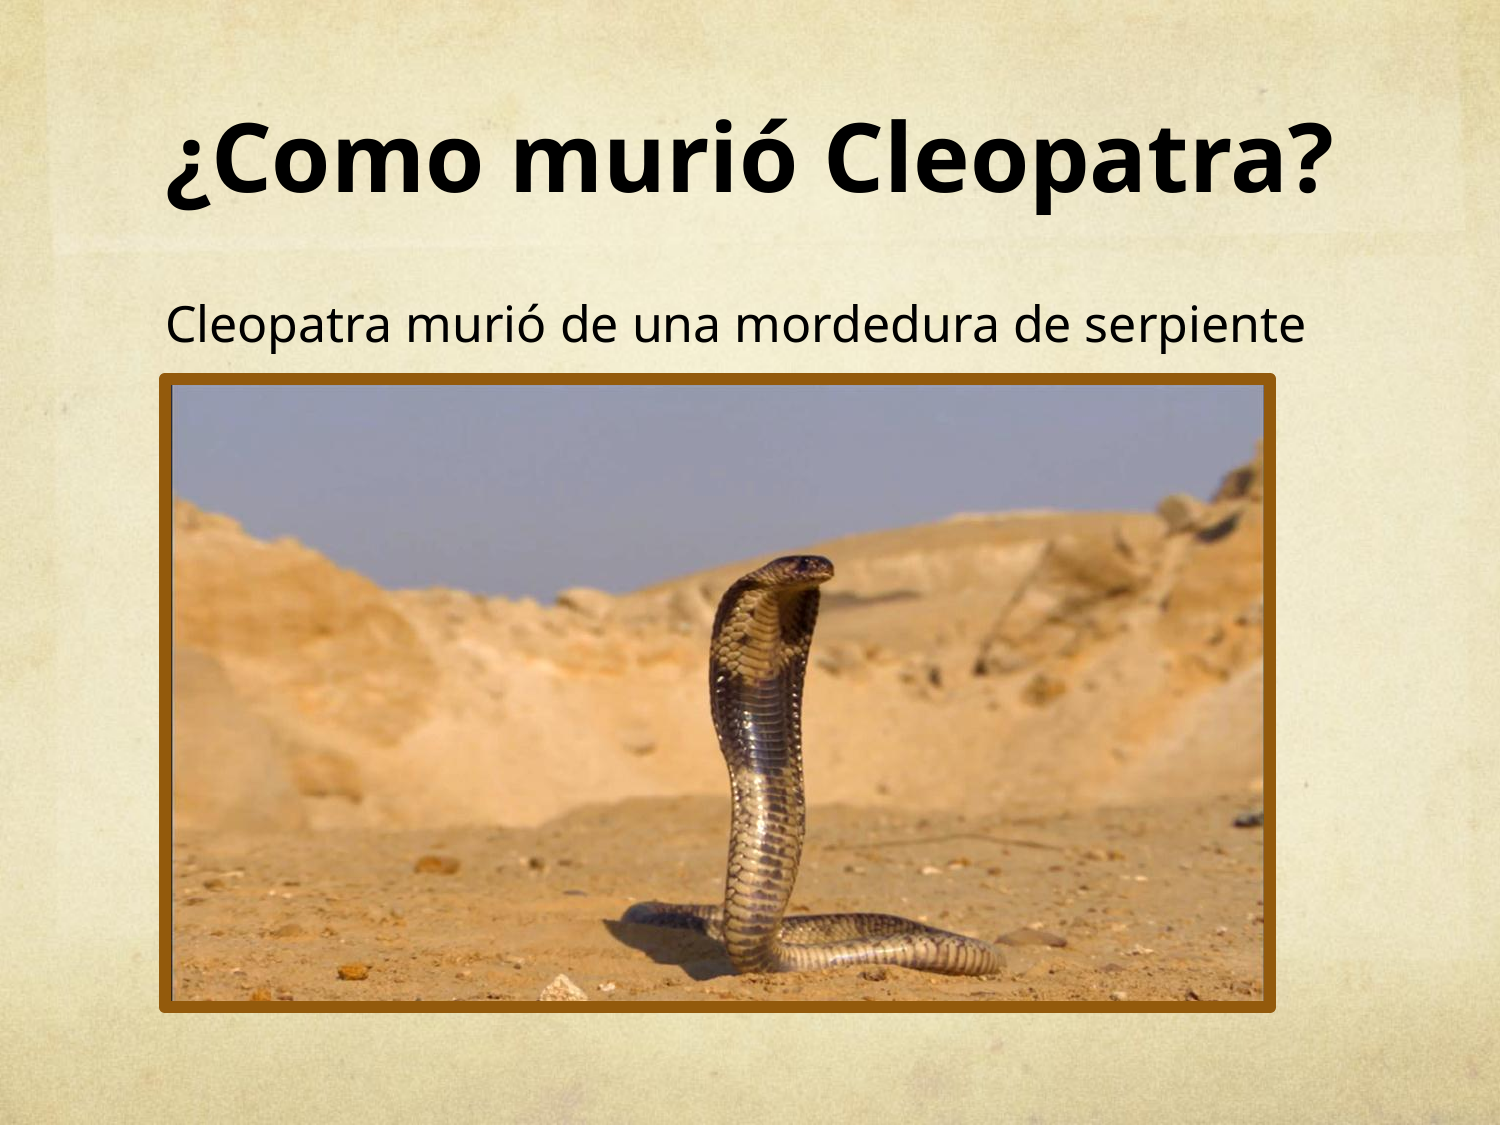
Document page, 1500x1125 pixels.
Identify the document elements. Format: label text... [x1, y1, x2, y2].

title ¿Como murió Cleopatra? [150, 82, 1350, 225]
list Cleopatra murió de una mordedura de serpiente venenosa. [150, 284, 1350, 504]
picture [0, 0, 1500, 1125]
